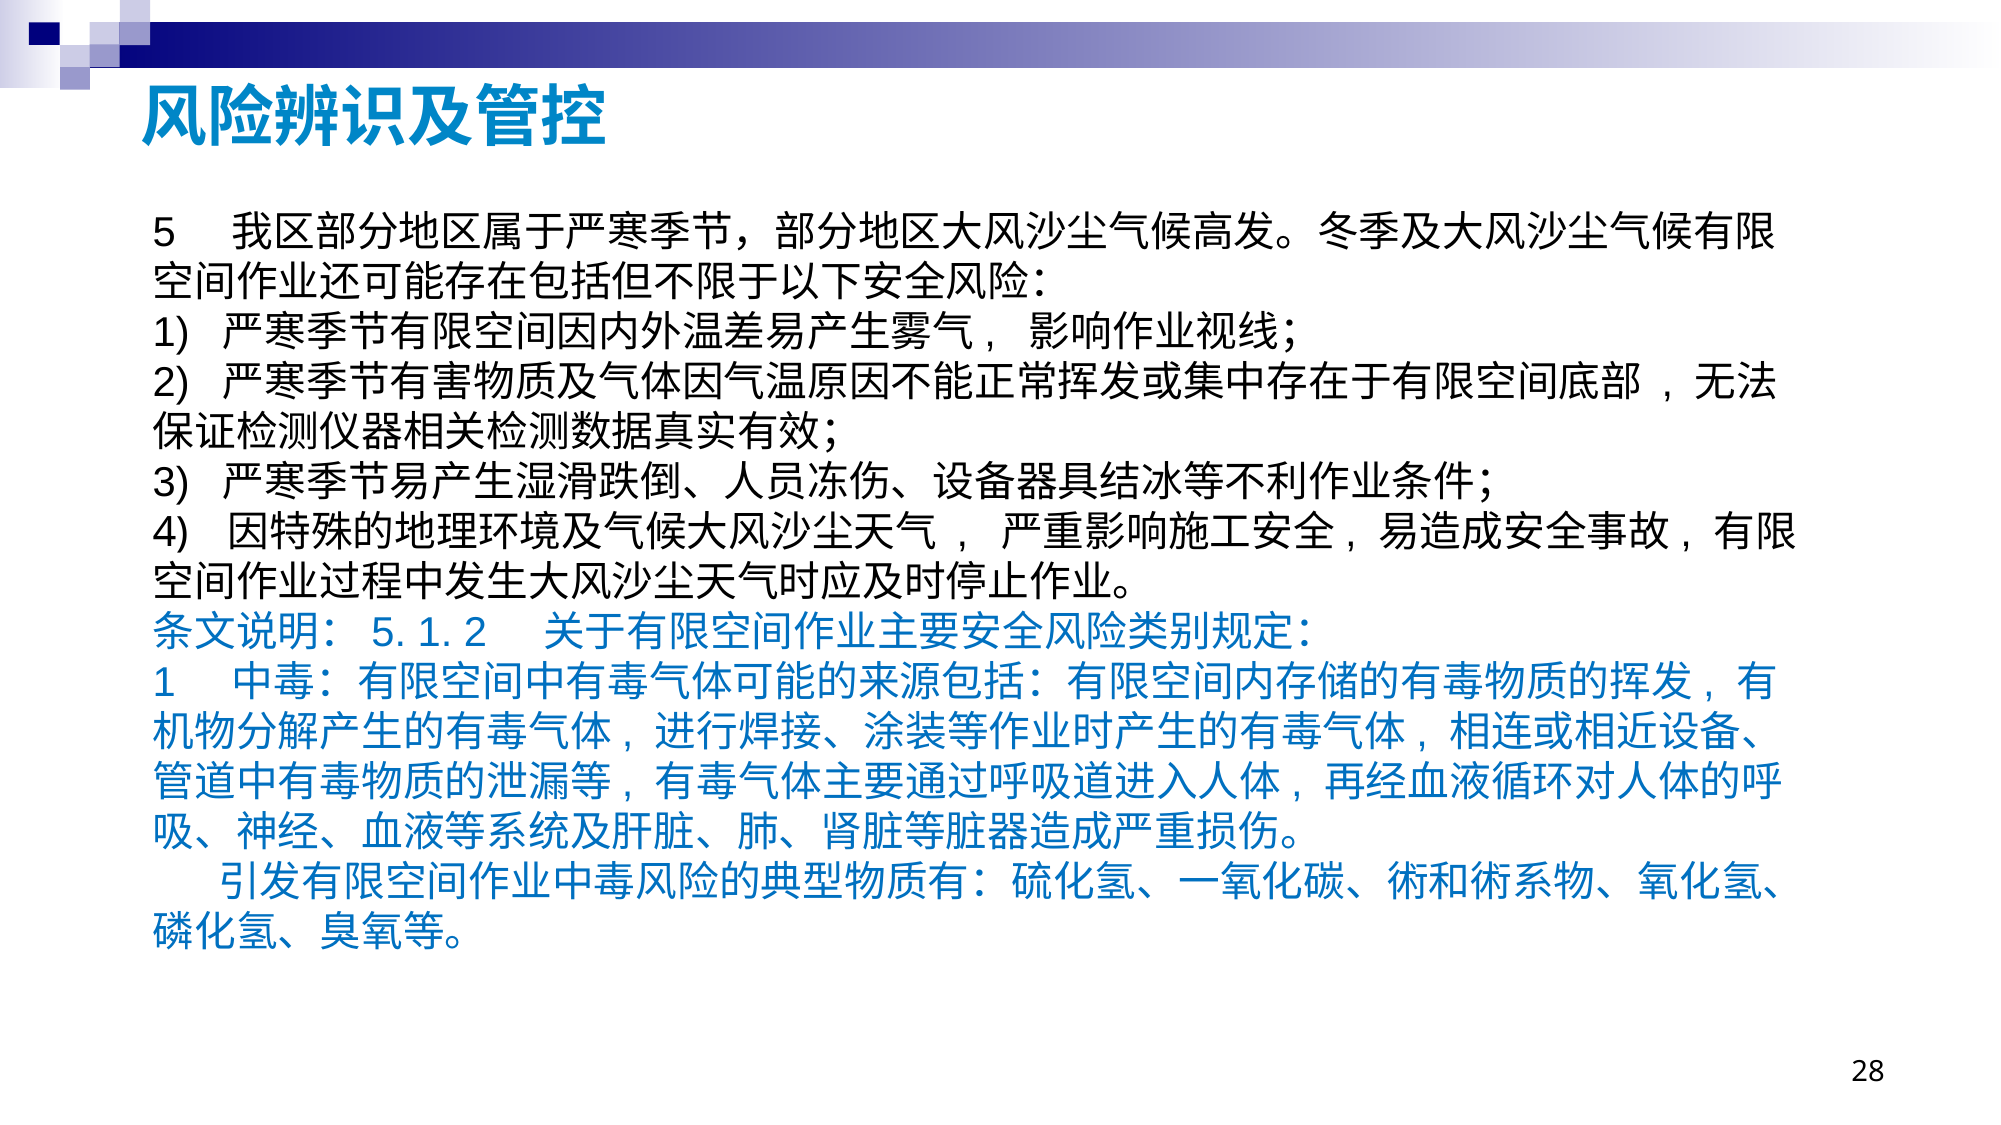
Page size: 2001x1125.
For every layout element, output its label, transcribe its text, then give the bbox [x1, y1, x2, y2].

text_box 5 我区部分地区属于严寒季节，部分地区大风沙尘气候高发。冬季及大风沙尘气候有限空间作业还可能存在包括但不限于以下安全风险： 1) 严寒季节有限空间因内外温差易产生雾气, 影响作业视线； 2) 严寒季节有害物质及气体因气温原因不能正常挥发或集中存在于有限空间底部 , 无法保证检测仪器相关检测数据真实有效； 3) 严寒季节易产生湿滑跌倒、人员冻伤、设备器具结冰等不利作业条件； 因特殊的地理环境及气候大风沙尘天气 , 严重影响施工安全, 易造成安全事故, 有限 空间作业过程中发生大风沙尘天气时应及时停止作业。 条文说明：5. 1. 2 关于有限空间作业主要安全风险类别规定： 1 中毒：有限空间中有毒气体可能的来源包括：有限空间内存储的有毒物质的挥发, 有机物分解产生的有毒气体, 进行焊接、涂装等作业时产生的有毒气体, 相连或相近设备、管道中有毒物质的泄漏等, 有毒气体主要通过呼吸道进入人体, 再经血液循环对人体的呼吸、神经、血液等系统及肝脏、肺、肾脏等脏器造成严重损伤。 引发有限空间作业中毒风险的典型物质有：硫化氢、一氧化碳、術和術系物、氧化氢、磷化氢、臭氧等。 [137, 196, 1827, 1012]
title 风险辨识及管控 [90, 66, 658, 162]
slide_number 28 [1433, 1025, 1900, 1100]
